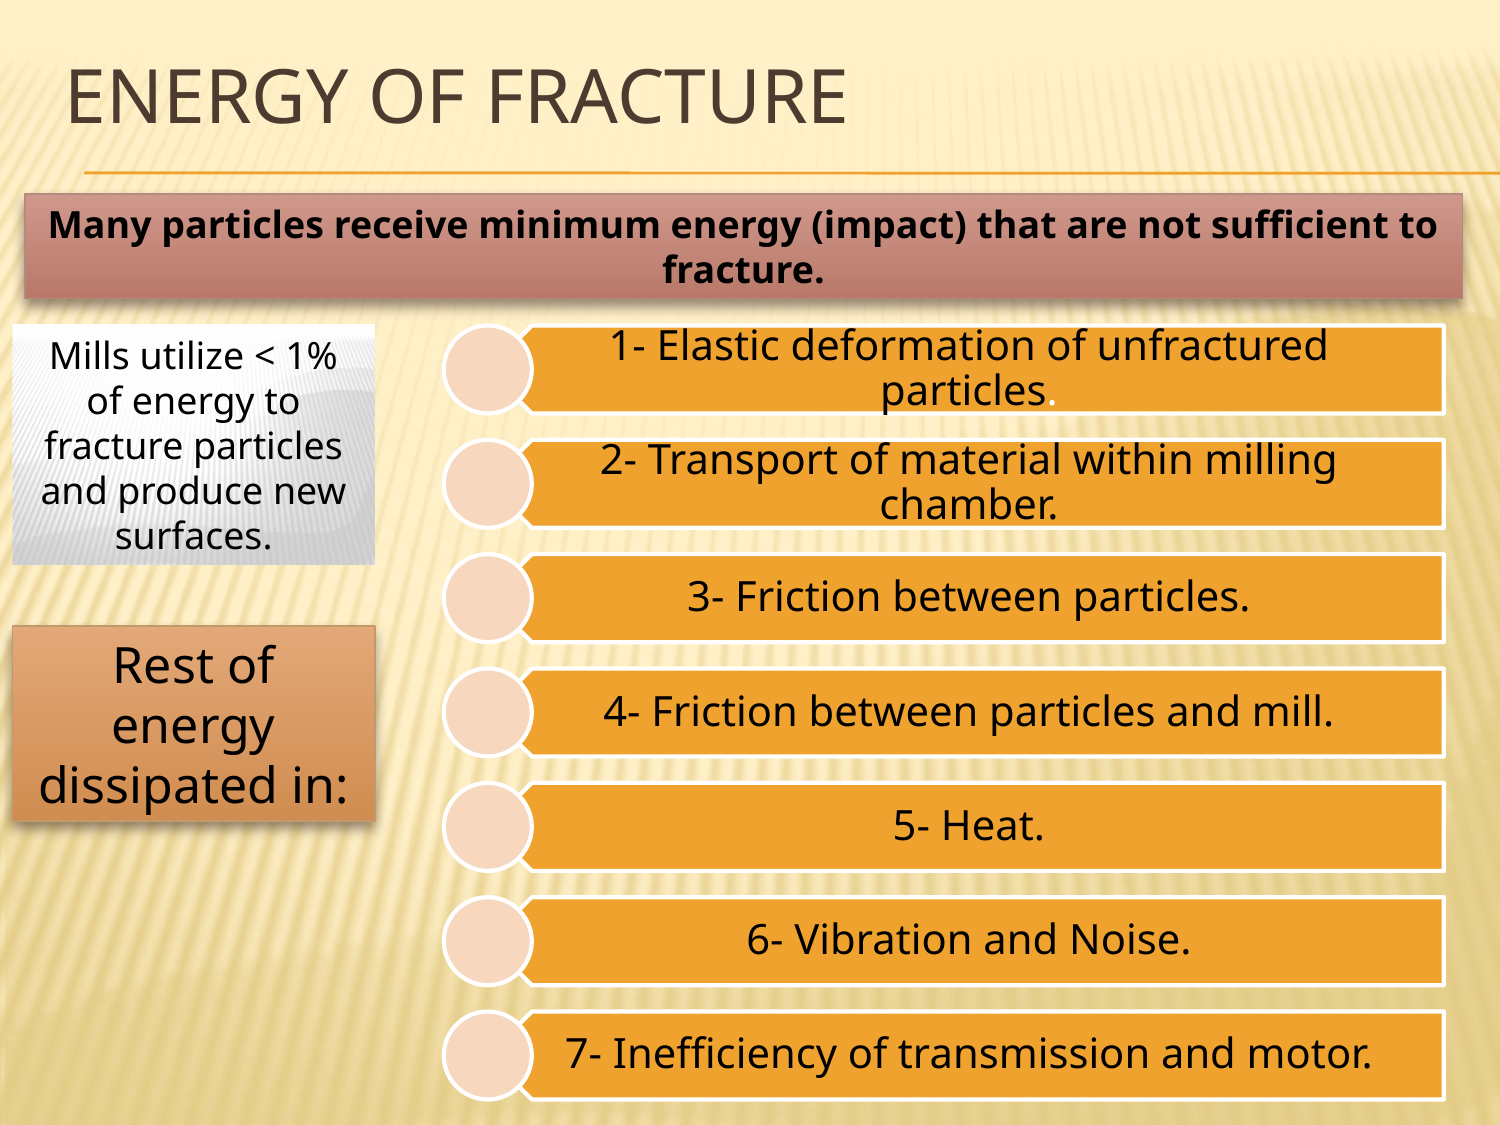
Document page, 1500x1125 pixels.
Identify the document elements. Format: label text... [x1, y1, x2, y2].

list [224, 324, 1500, 1101]
text_box Mills utilize < 1% of energy to fracture particles and produce new surfaces. [12, 324, 222, 565]
text_box Rest of energy dissipated in: [12, 625, 214, 822]
title Energy of Fracture [50, 24, 1475, 163]
text_box Many particles receive minimum energy (impact) that are not sufficient to fracture. [24, 193, 1463, 299]
